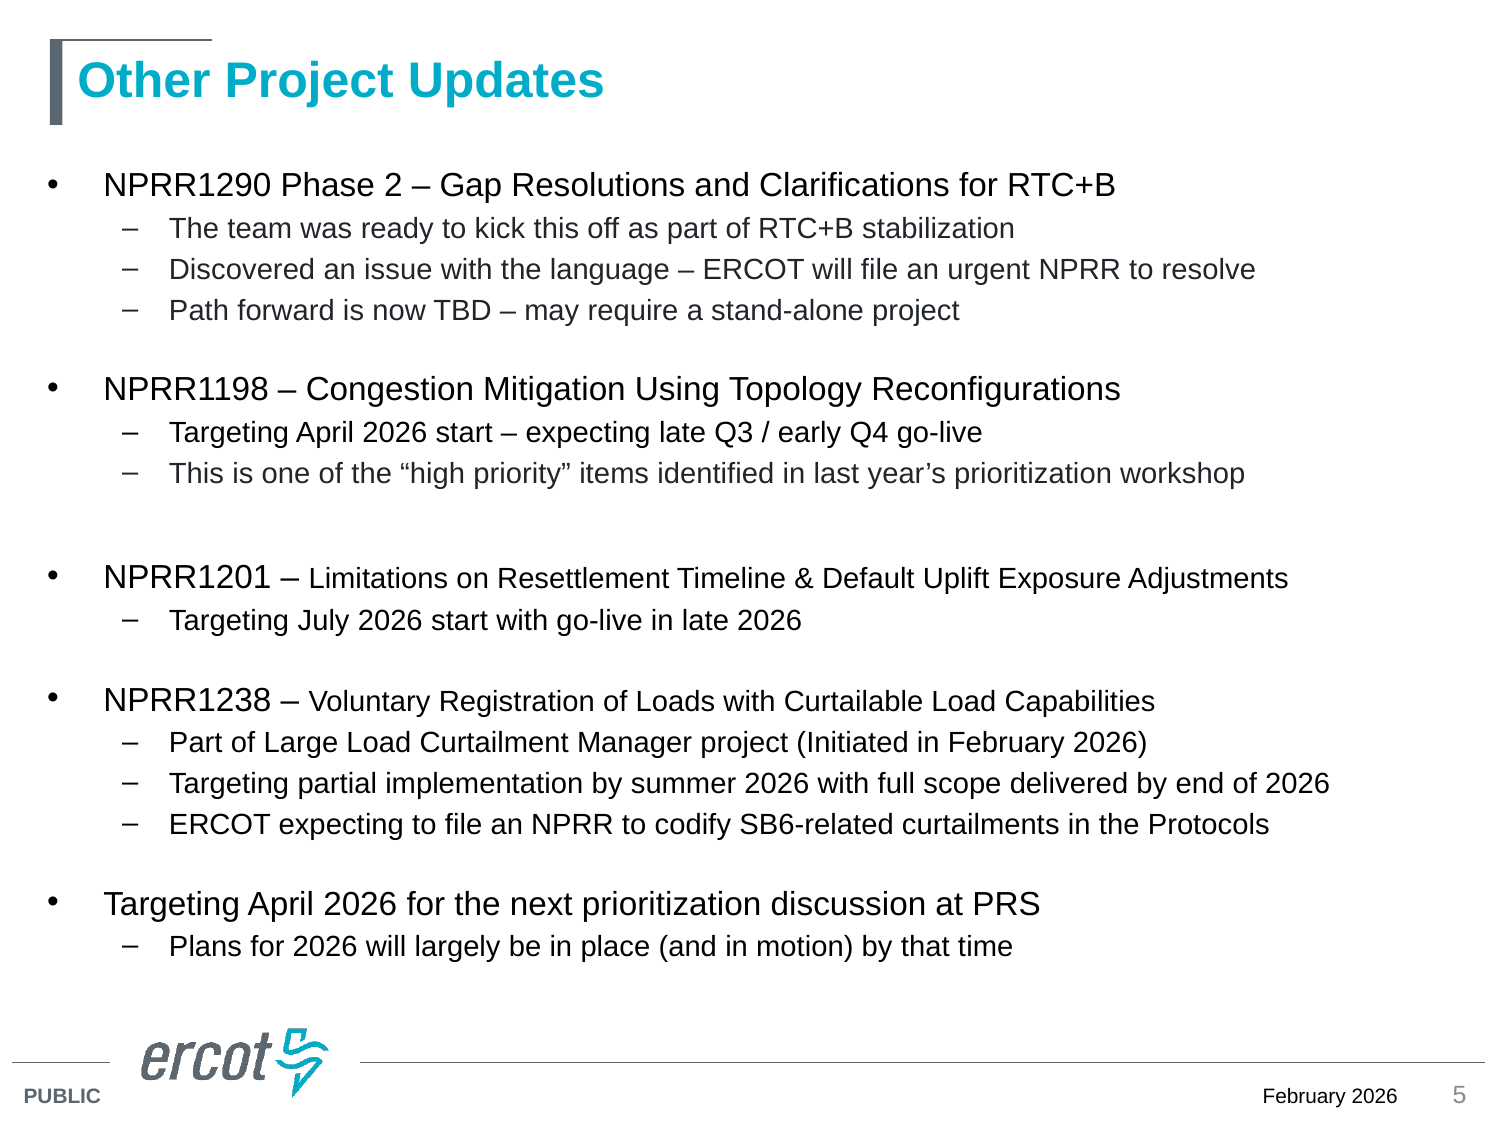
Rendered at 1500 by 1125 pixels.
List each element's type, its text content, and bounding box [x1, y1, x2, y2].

list NPRR1290 Phase 2 – Gap Resolutions and Clarifications for RTC+B The team was ready to kick this off as part of RTC+B stabilization Discovered an issue with the language – ERCOT will file an urgent NPRR to resolve Path forward is now TBD – may require a stand-alone project NPRR1198 – Congestion Mitigation Using Topology Reconfigurations Targeting April 2026 start – expecting late Q3 / early Q4 go-live This is one of the “high priority” items identified in last year’s prioritization workshop NPRR1201 – Limitations on Resettlement Timeline & Default Uplift Exposure Adjustments Targeting July 2026 start with go-live in late 2026 NPRR1238 – Voluntary Registration of Loads with Curtailable Load Capabilities Part of Large Load Curtailment Manager project (Initiated in February 2026) Targeting partial implementation by summer 2026 with full scope delivered by end of 2026 ERCOT expecting to file an NPRR to codify SB6-related curtailments in the Protocols Targeting April 2026 for the next prioritization discussion at PRS Plans for 2026 will largely be in place (and in motion) by that time [32, 156, 1468, 1000]
title Other Project Updates [62, 39, 1038, 118]
text_box 5 [1437, 1076, 1475, 1112]
picture [137, 1024, 332, 1100]
